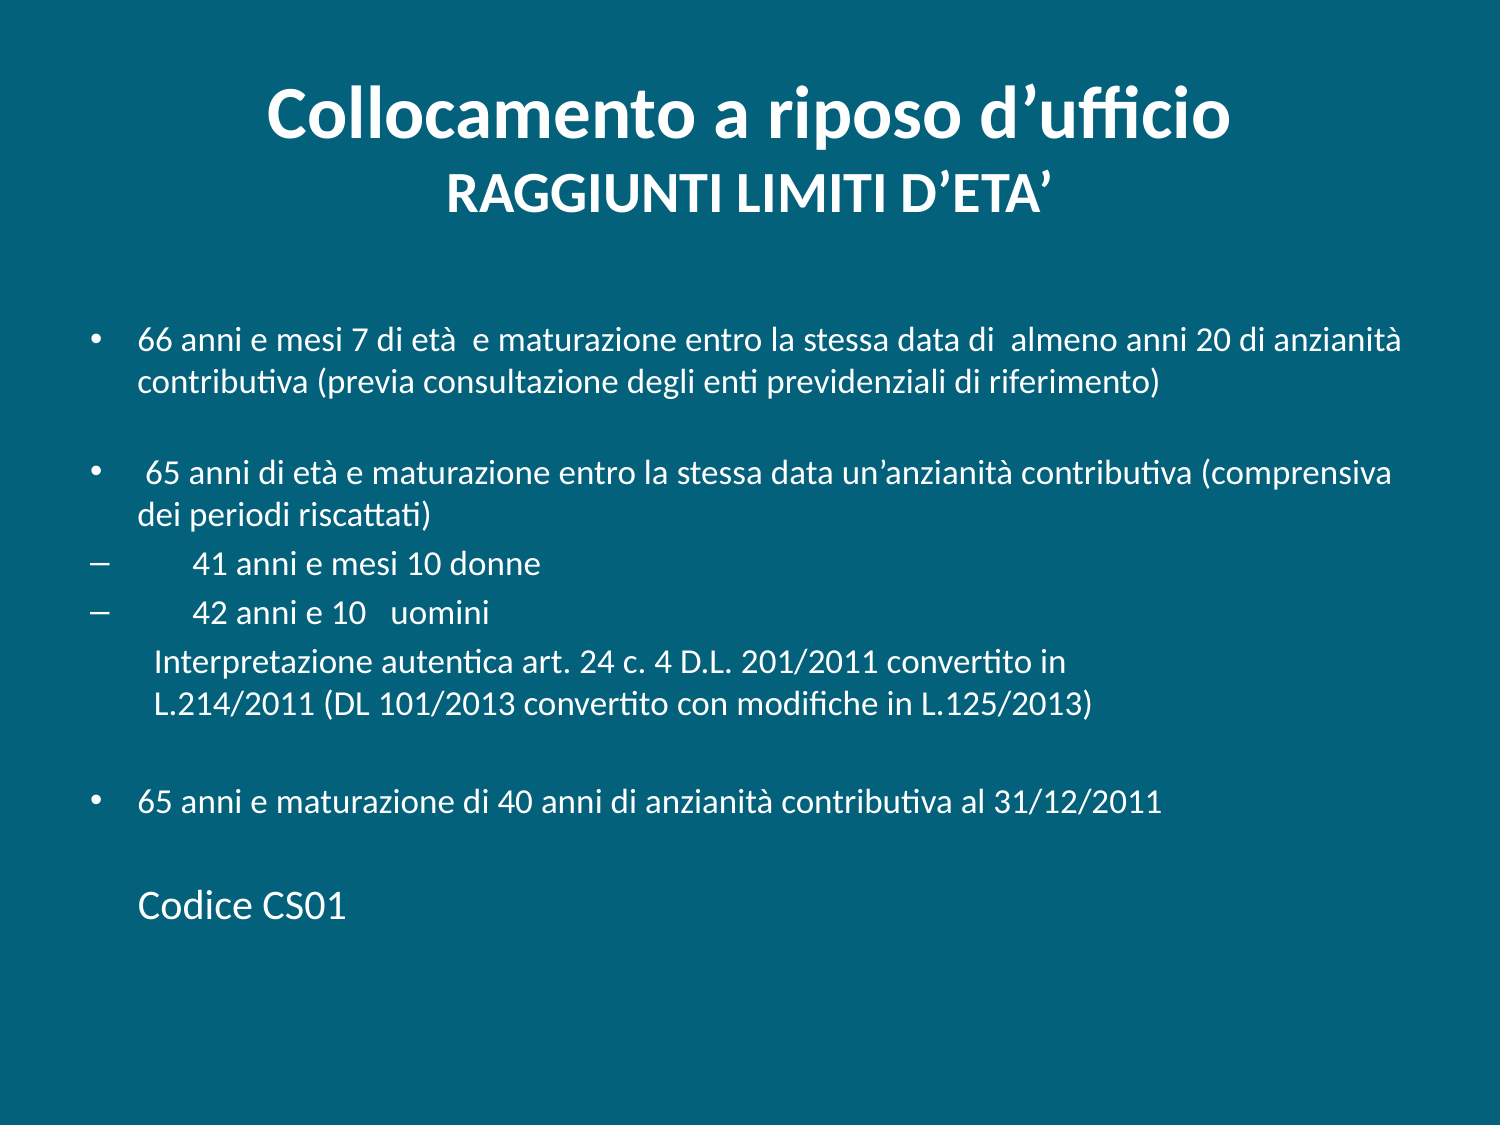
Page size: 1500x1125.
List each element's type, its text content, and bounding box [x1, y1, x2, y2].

list 66 anni e mesi 7 di età e maturazione entro la stessa data di almeno anni 20 di anzianità contributiva (previa consultazione degli enti previdenziali di riferimento) 65 anni di età e maturazione entro la stessa data un’anzianità contributiva (comprensiva dei periodi riscattati) 41 anni e mesi 10 donne 42 anni e 10 uomini Interpretazione autentica art. 24 c. 4 D.L. 201/2011 convertito in L.214/2011 (DL 101/2013 convertito con modifiche in L.125/2013) 65 anni e maturazione di 40 anni di anzianità contributiva al 31/12/2011 Codice CS01 [75, 262, 1425, 1005]
title Collocamento a riposo d’ufficio RAGGIUNTI LIMITI D’ETA’ [75, 45, 1425, 233]
